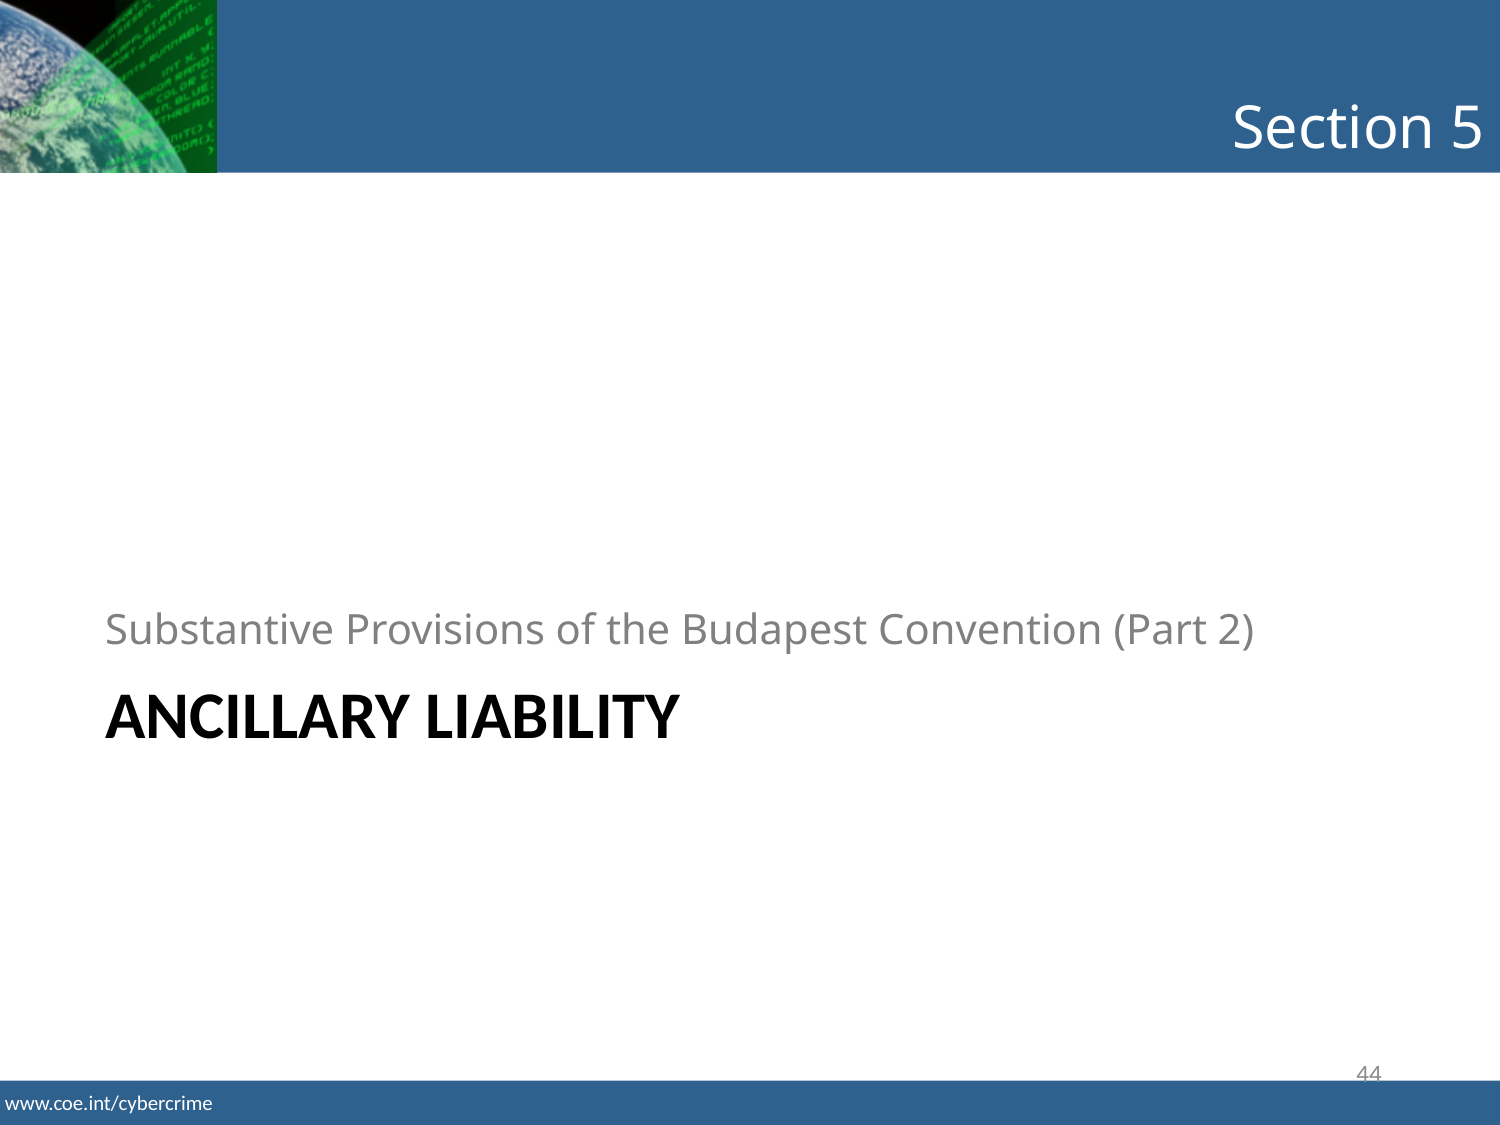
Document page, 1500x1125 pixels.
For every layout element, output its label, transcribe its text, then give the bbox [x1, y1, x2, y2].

slide_number 44 [1059, 1042, 1397, 1103]
list Substantive Provisions of the Budapest Convention (Part 2) [90, 601, 1385, 674]
title ANCILLARY LIABILITY [90, 674, 1385, 920]
list Section 5 [461, 0, 1500, 170]
picture [0, 0, 217, 173]
